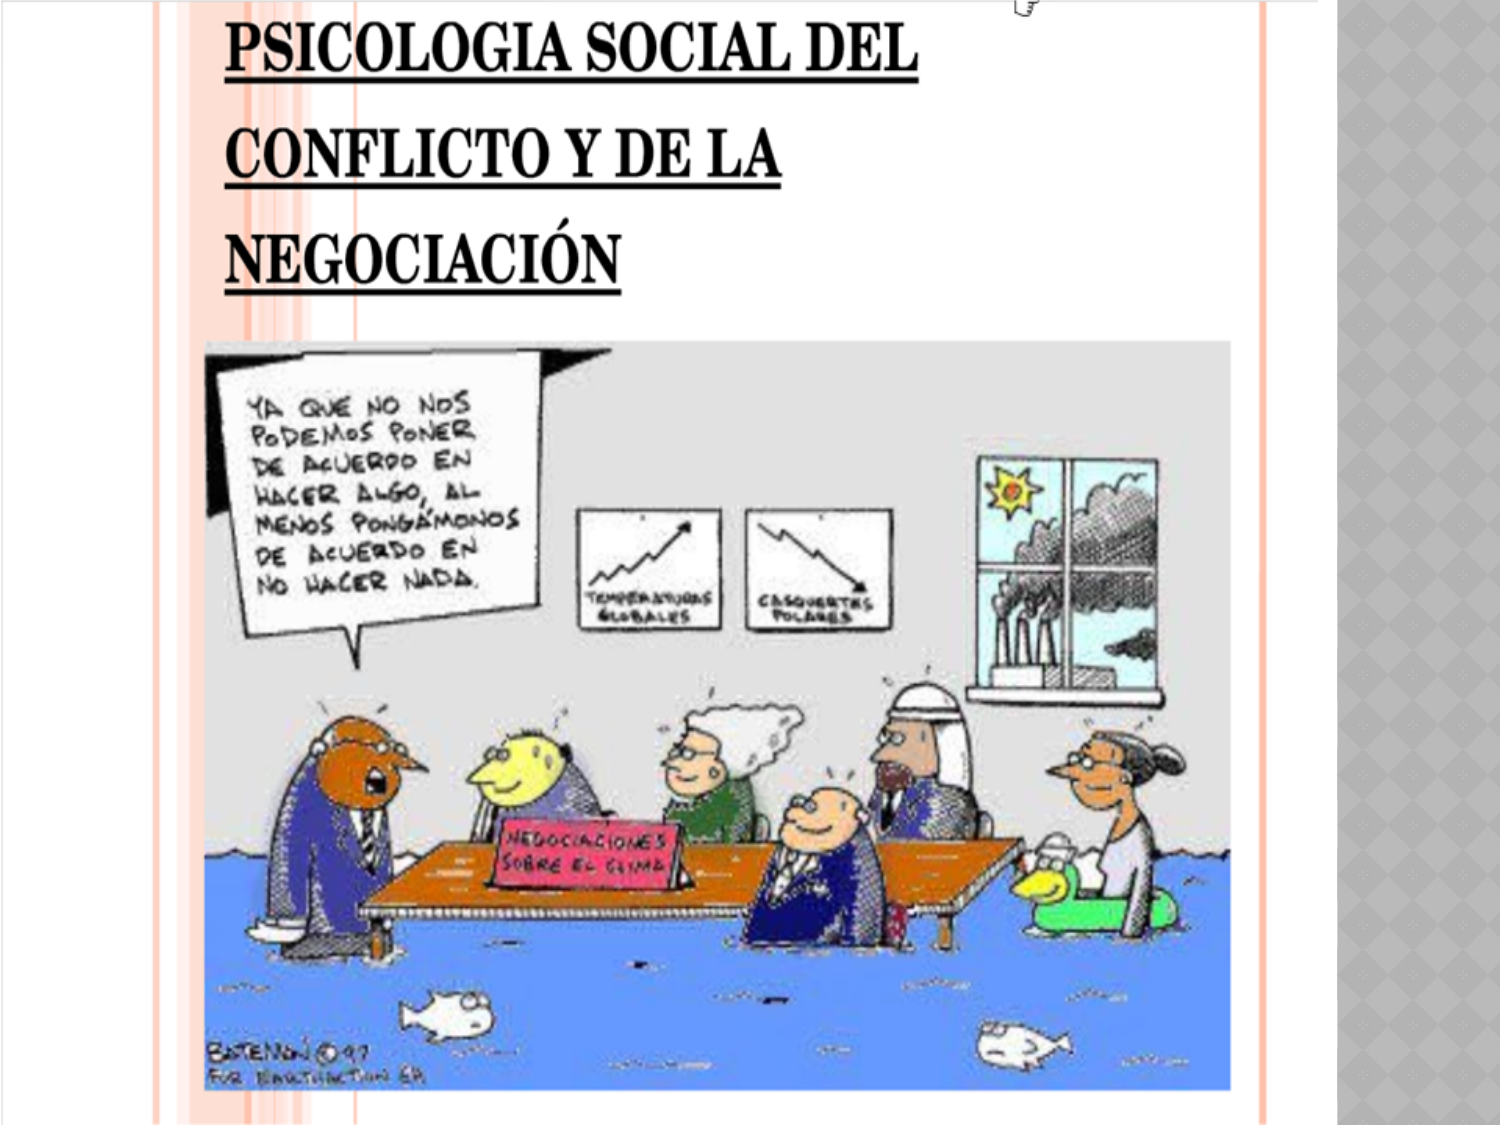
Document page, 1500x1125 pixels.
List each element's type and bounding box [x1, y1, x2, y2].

picture [0, 0, 1318, 1125]
